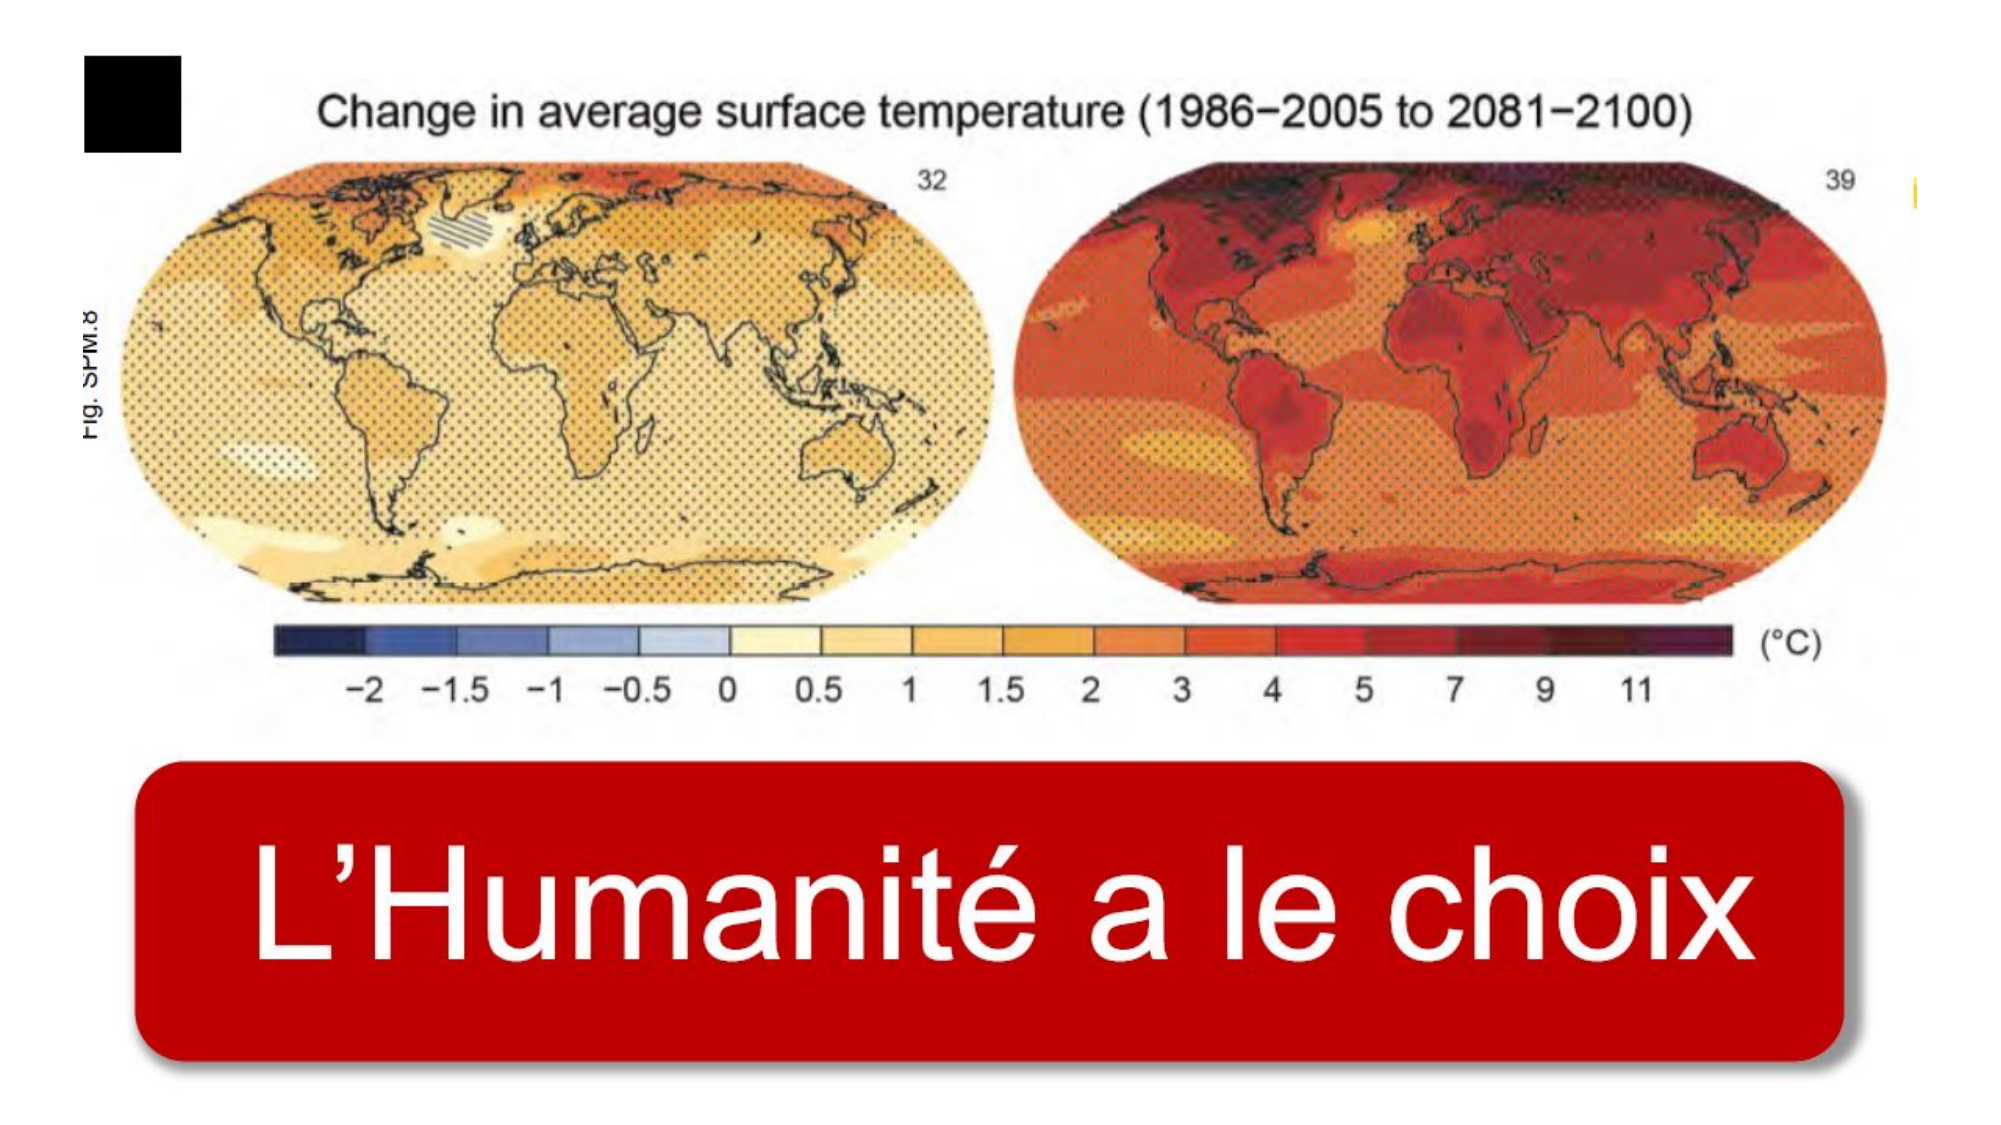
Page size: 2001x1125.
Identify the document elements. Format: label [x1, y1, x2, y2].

picture [83, 28, 1917, 1097]
